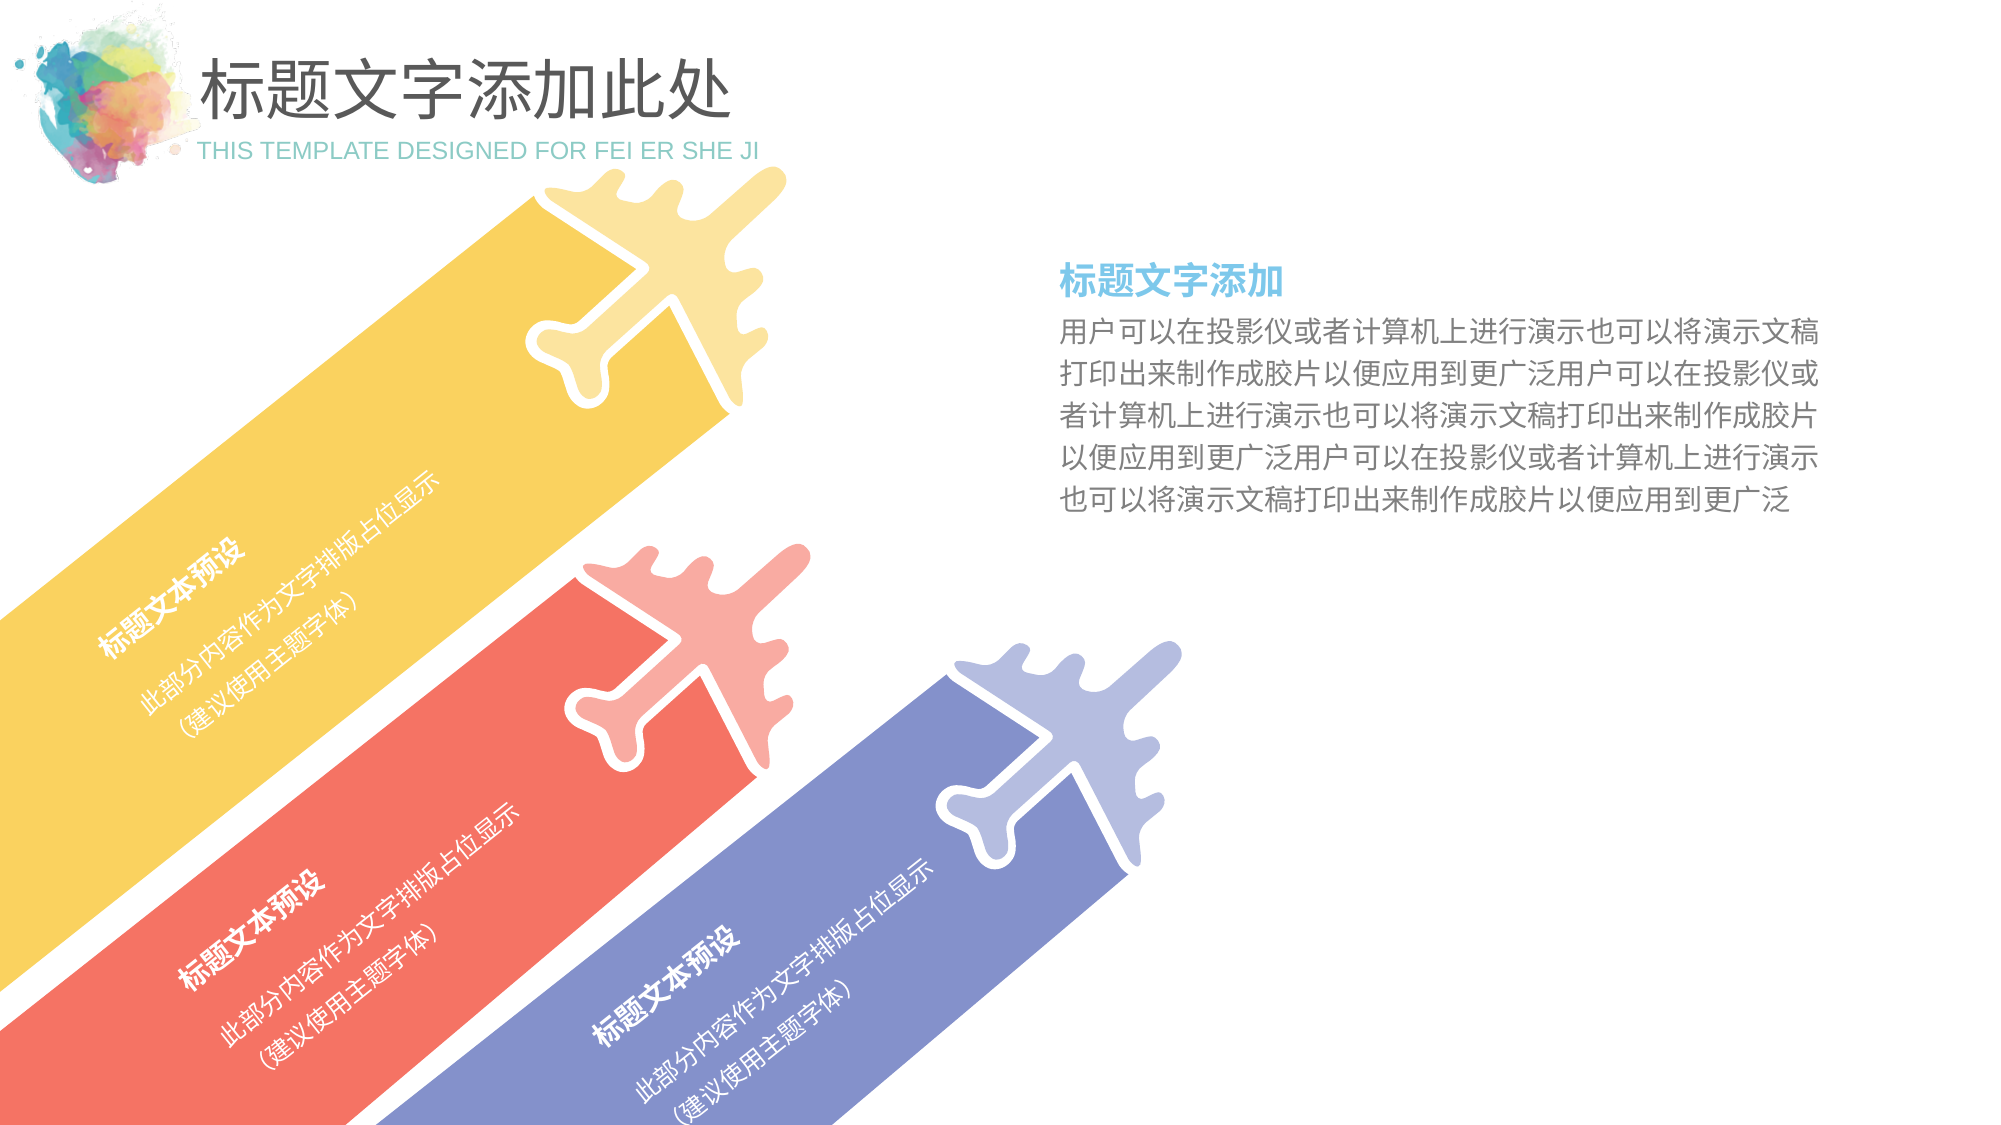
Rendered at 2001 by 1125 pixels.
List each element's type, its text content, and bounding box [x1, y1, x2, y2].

text_box THIS TEMPLATE DESIGNED FOR FEI ER SHE JI [215, 126, 805, 172]
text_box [0, 543, 811, 1125]
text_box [1045, 241, 1846, 527]
picture [0, 0, 215, 200]
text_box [0, 166, 787, 543]
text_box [371, 641, 1183, 1125]
text_box 标题文字添加此处 [215, 40, 749, 126]
